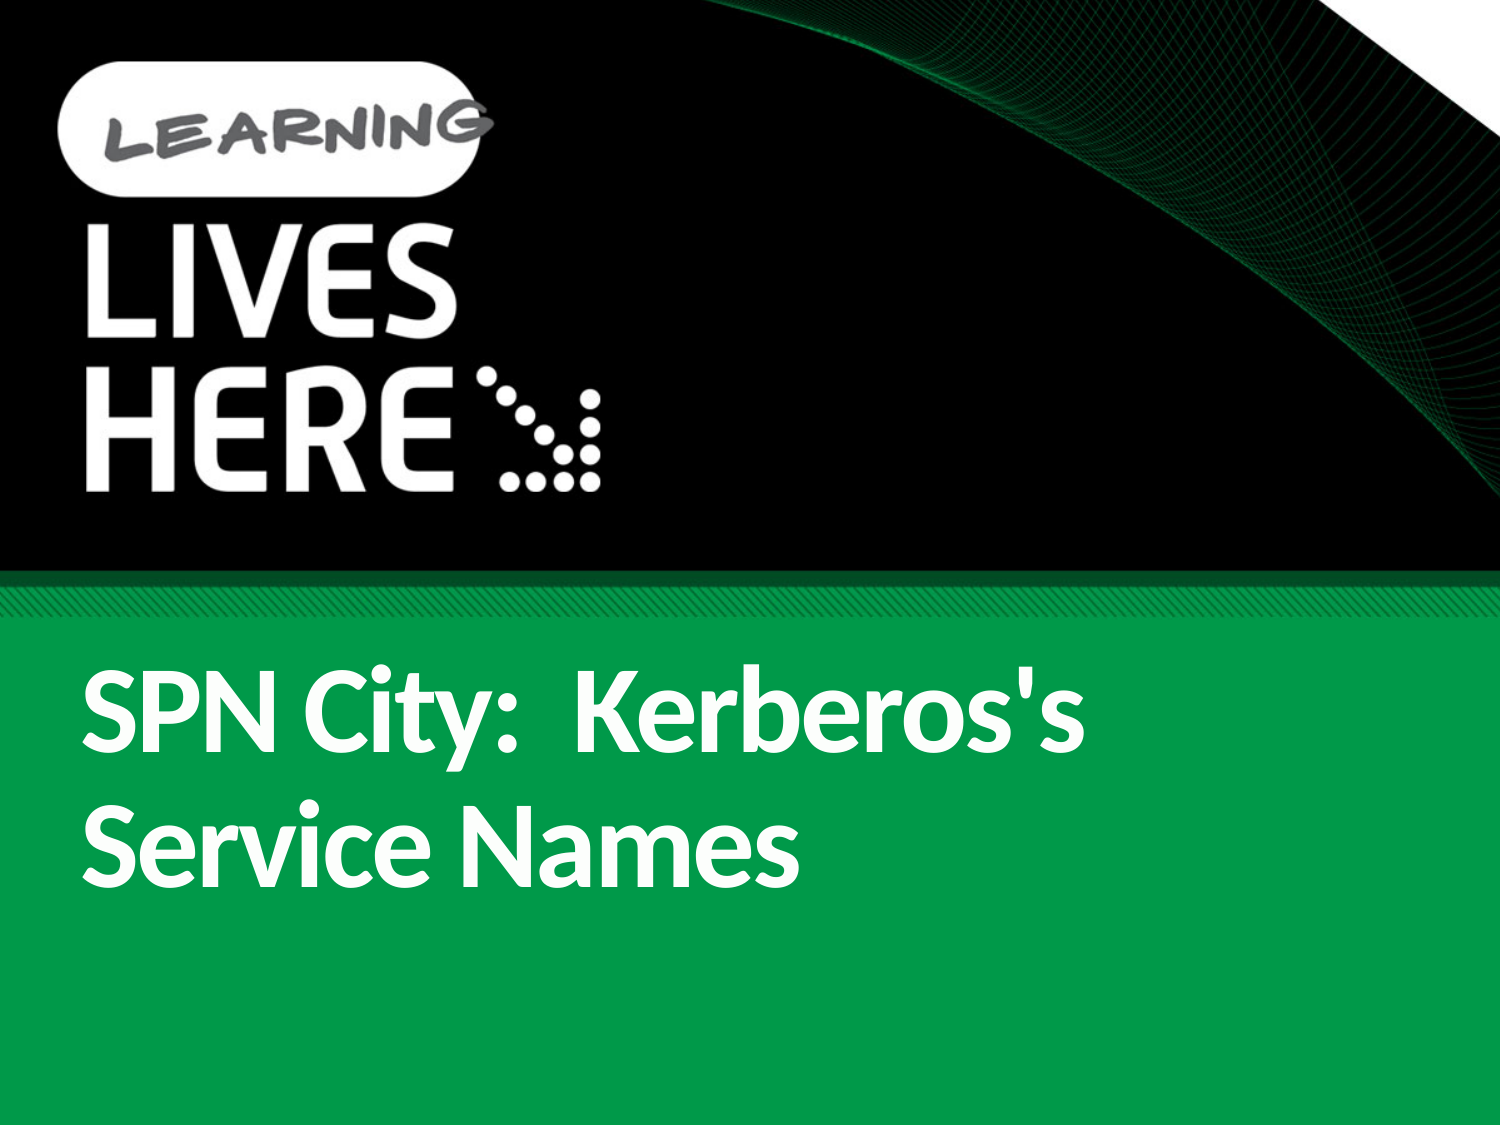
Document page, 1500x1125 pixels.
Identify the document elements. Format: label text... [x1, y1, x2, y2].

picture [0, 0, 1500, 1125]
title SPN City: Kerberos's Service Names [80, 644, 1380, 864]
